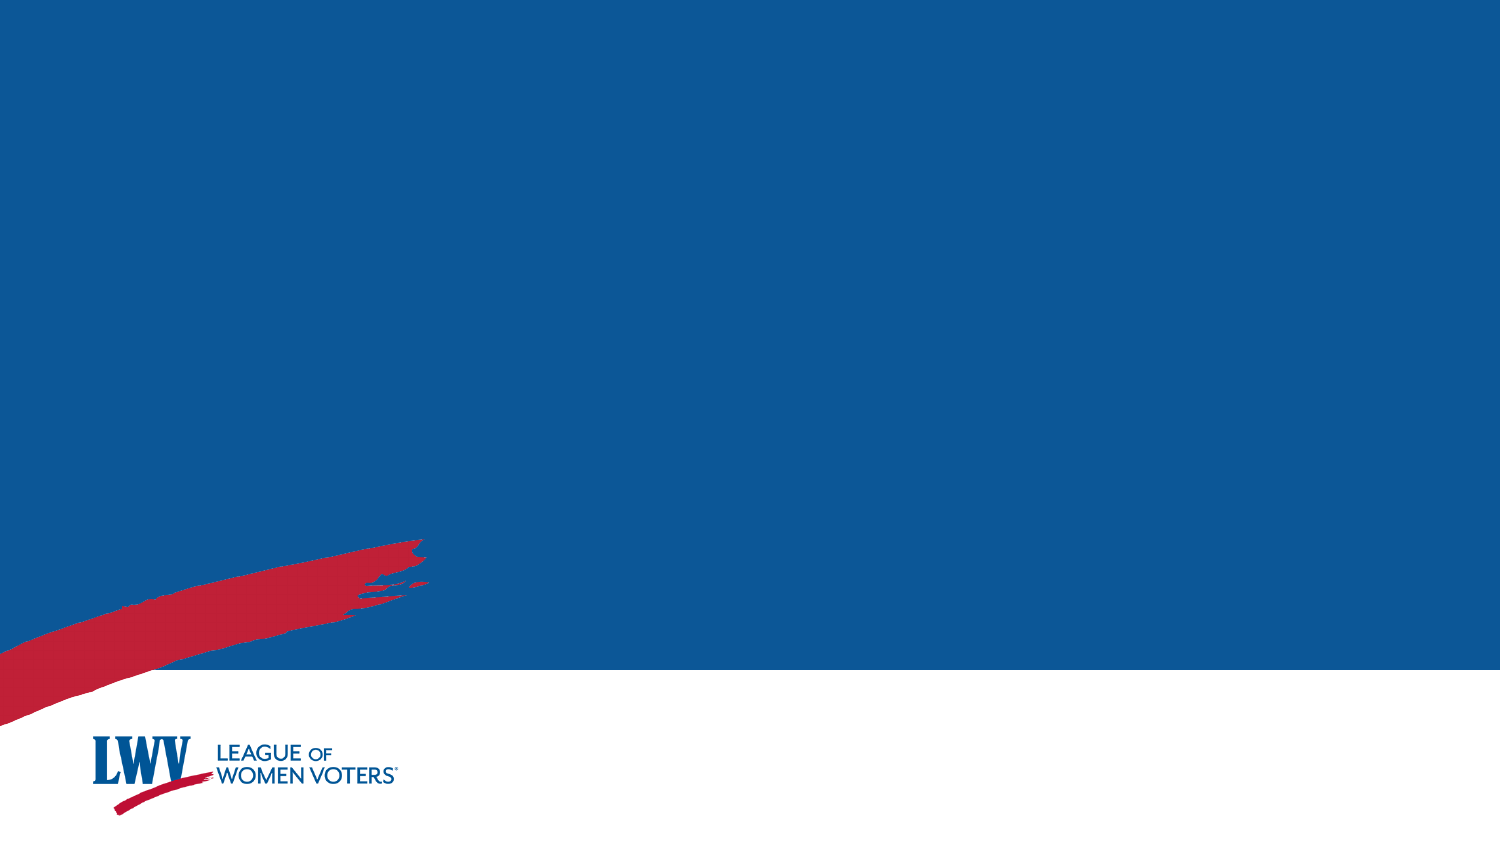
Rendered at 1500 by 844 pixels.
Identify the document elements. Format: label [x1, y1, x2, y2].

picture [0, 539, 429, 824]
